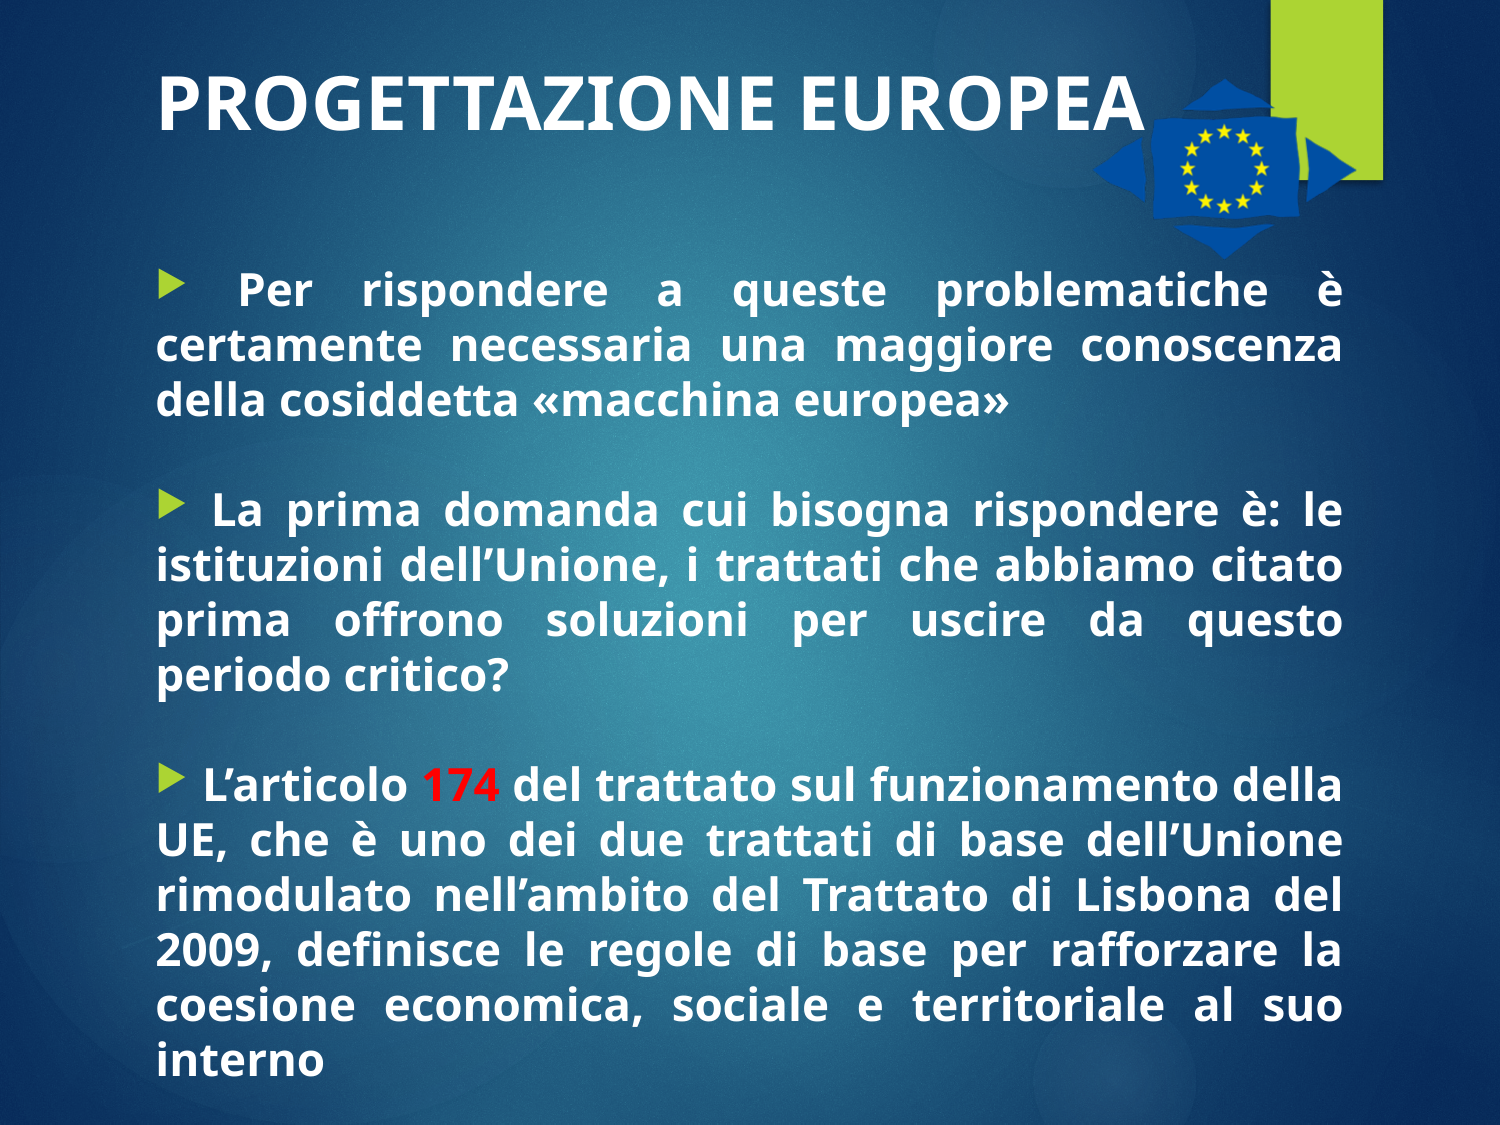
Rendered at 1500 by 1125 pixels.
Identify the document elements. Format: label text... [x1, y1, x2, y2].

title progettazione europea [140, 48, 1360, 253]
list Per rispondere a queste problematiche è certamente necessaria una maggiore conoscenza della cosiddetta «macchina europea» La prima domanda cui bisogna rispondere è: le istituzioni dell’Unione, i trattati che abbiamo citato prima offrono soluzioni per uscire da questo periodo critico? L’articolo 174 del trattato sul funzionamento della UE, che è uno dei due trattati di base dell’Unione rimodulato nell’ambito del Trattato di Lisbona del 2009, definisce le regole di base per rafforzare la coesione economica, sociale e territoriale al suo interno [140, 253, 1360, 1089]
picture [1088, 76, 1360, 262]
